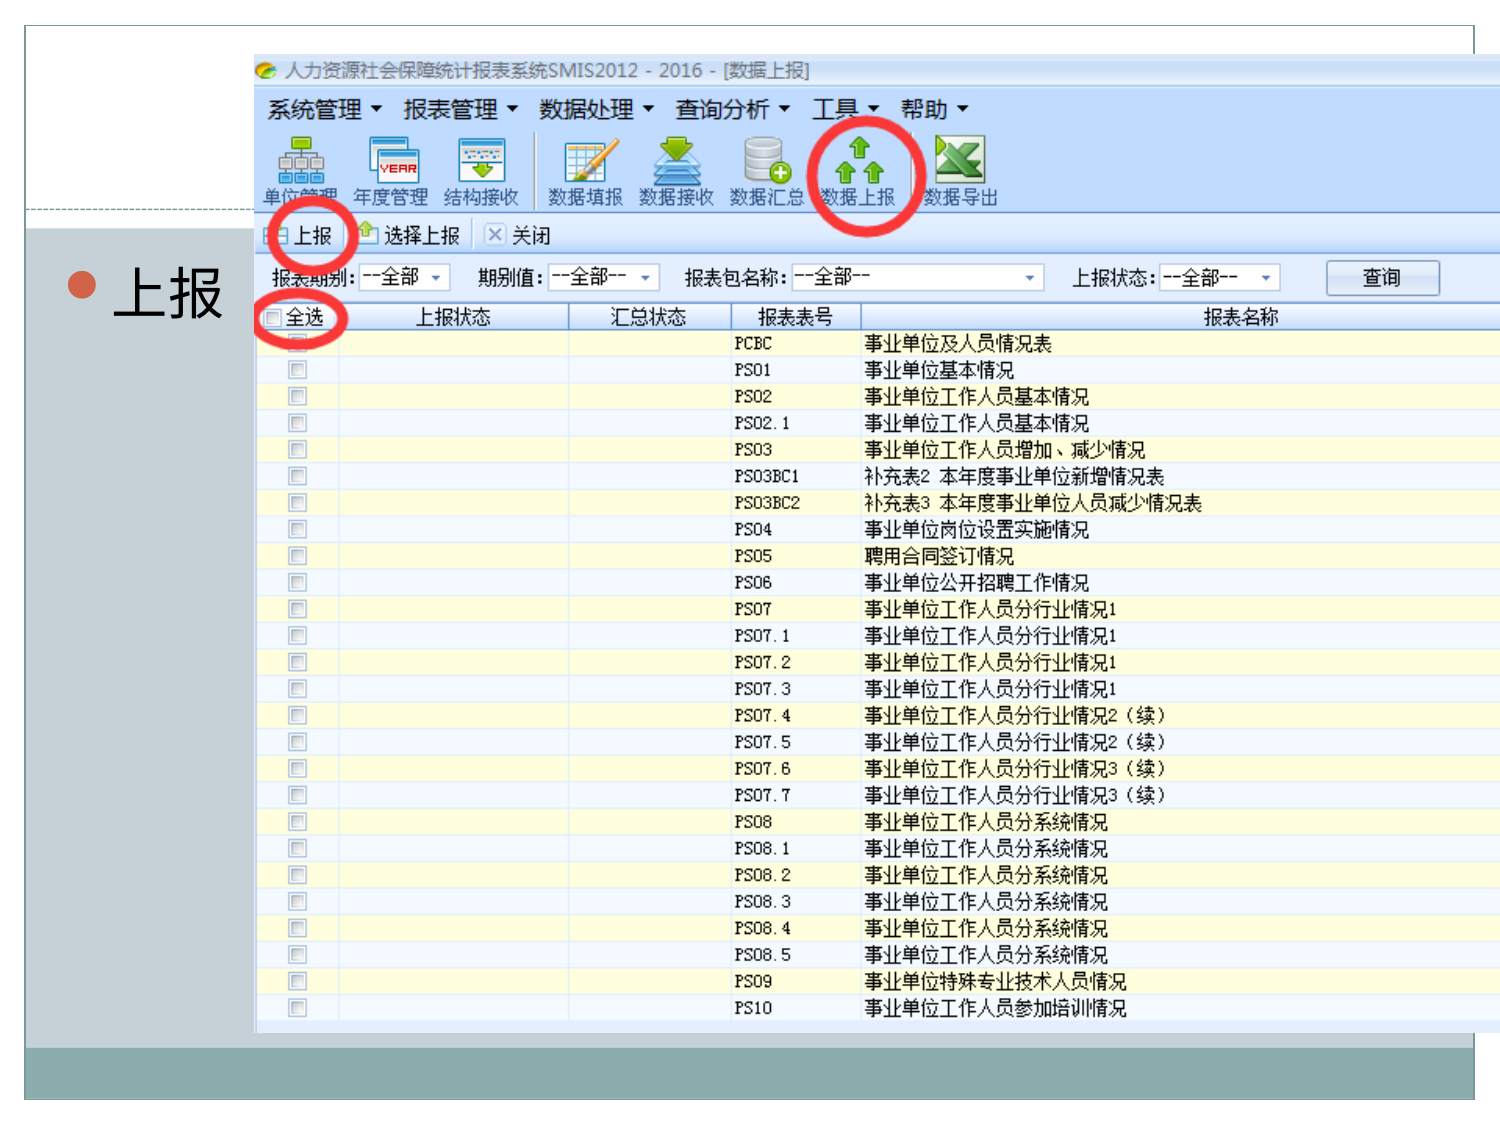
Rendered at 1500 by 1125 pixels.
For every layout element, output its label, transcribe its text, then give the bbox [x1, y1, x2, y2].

list 上报 [49, 250, 247, 1001]
picture [254, 54, 1500, 1033]
